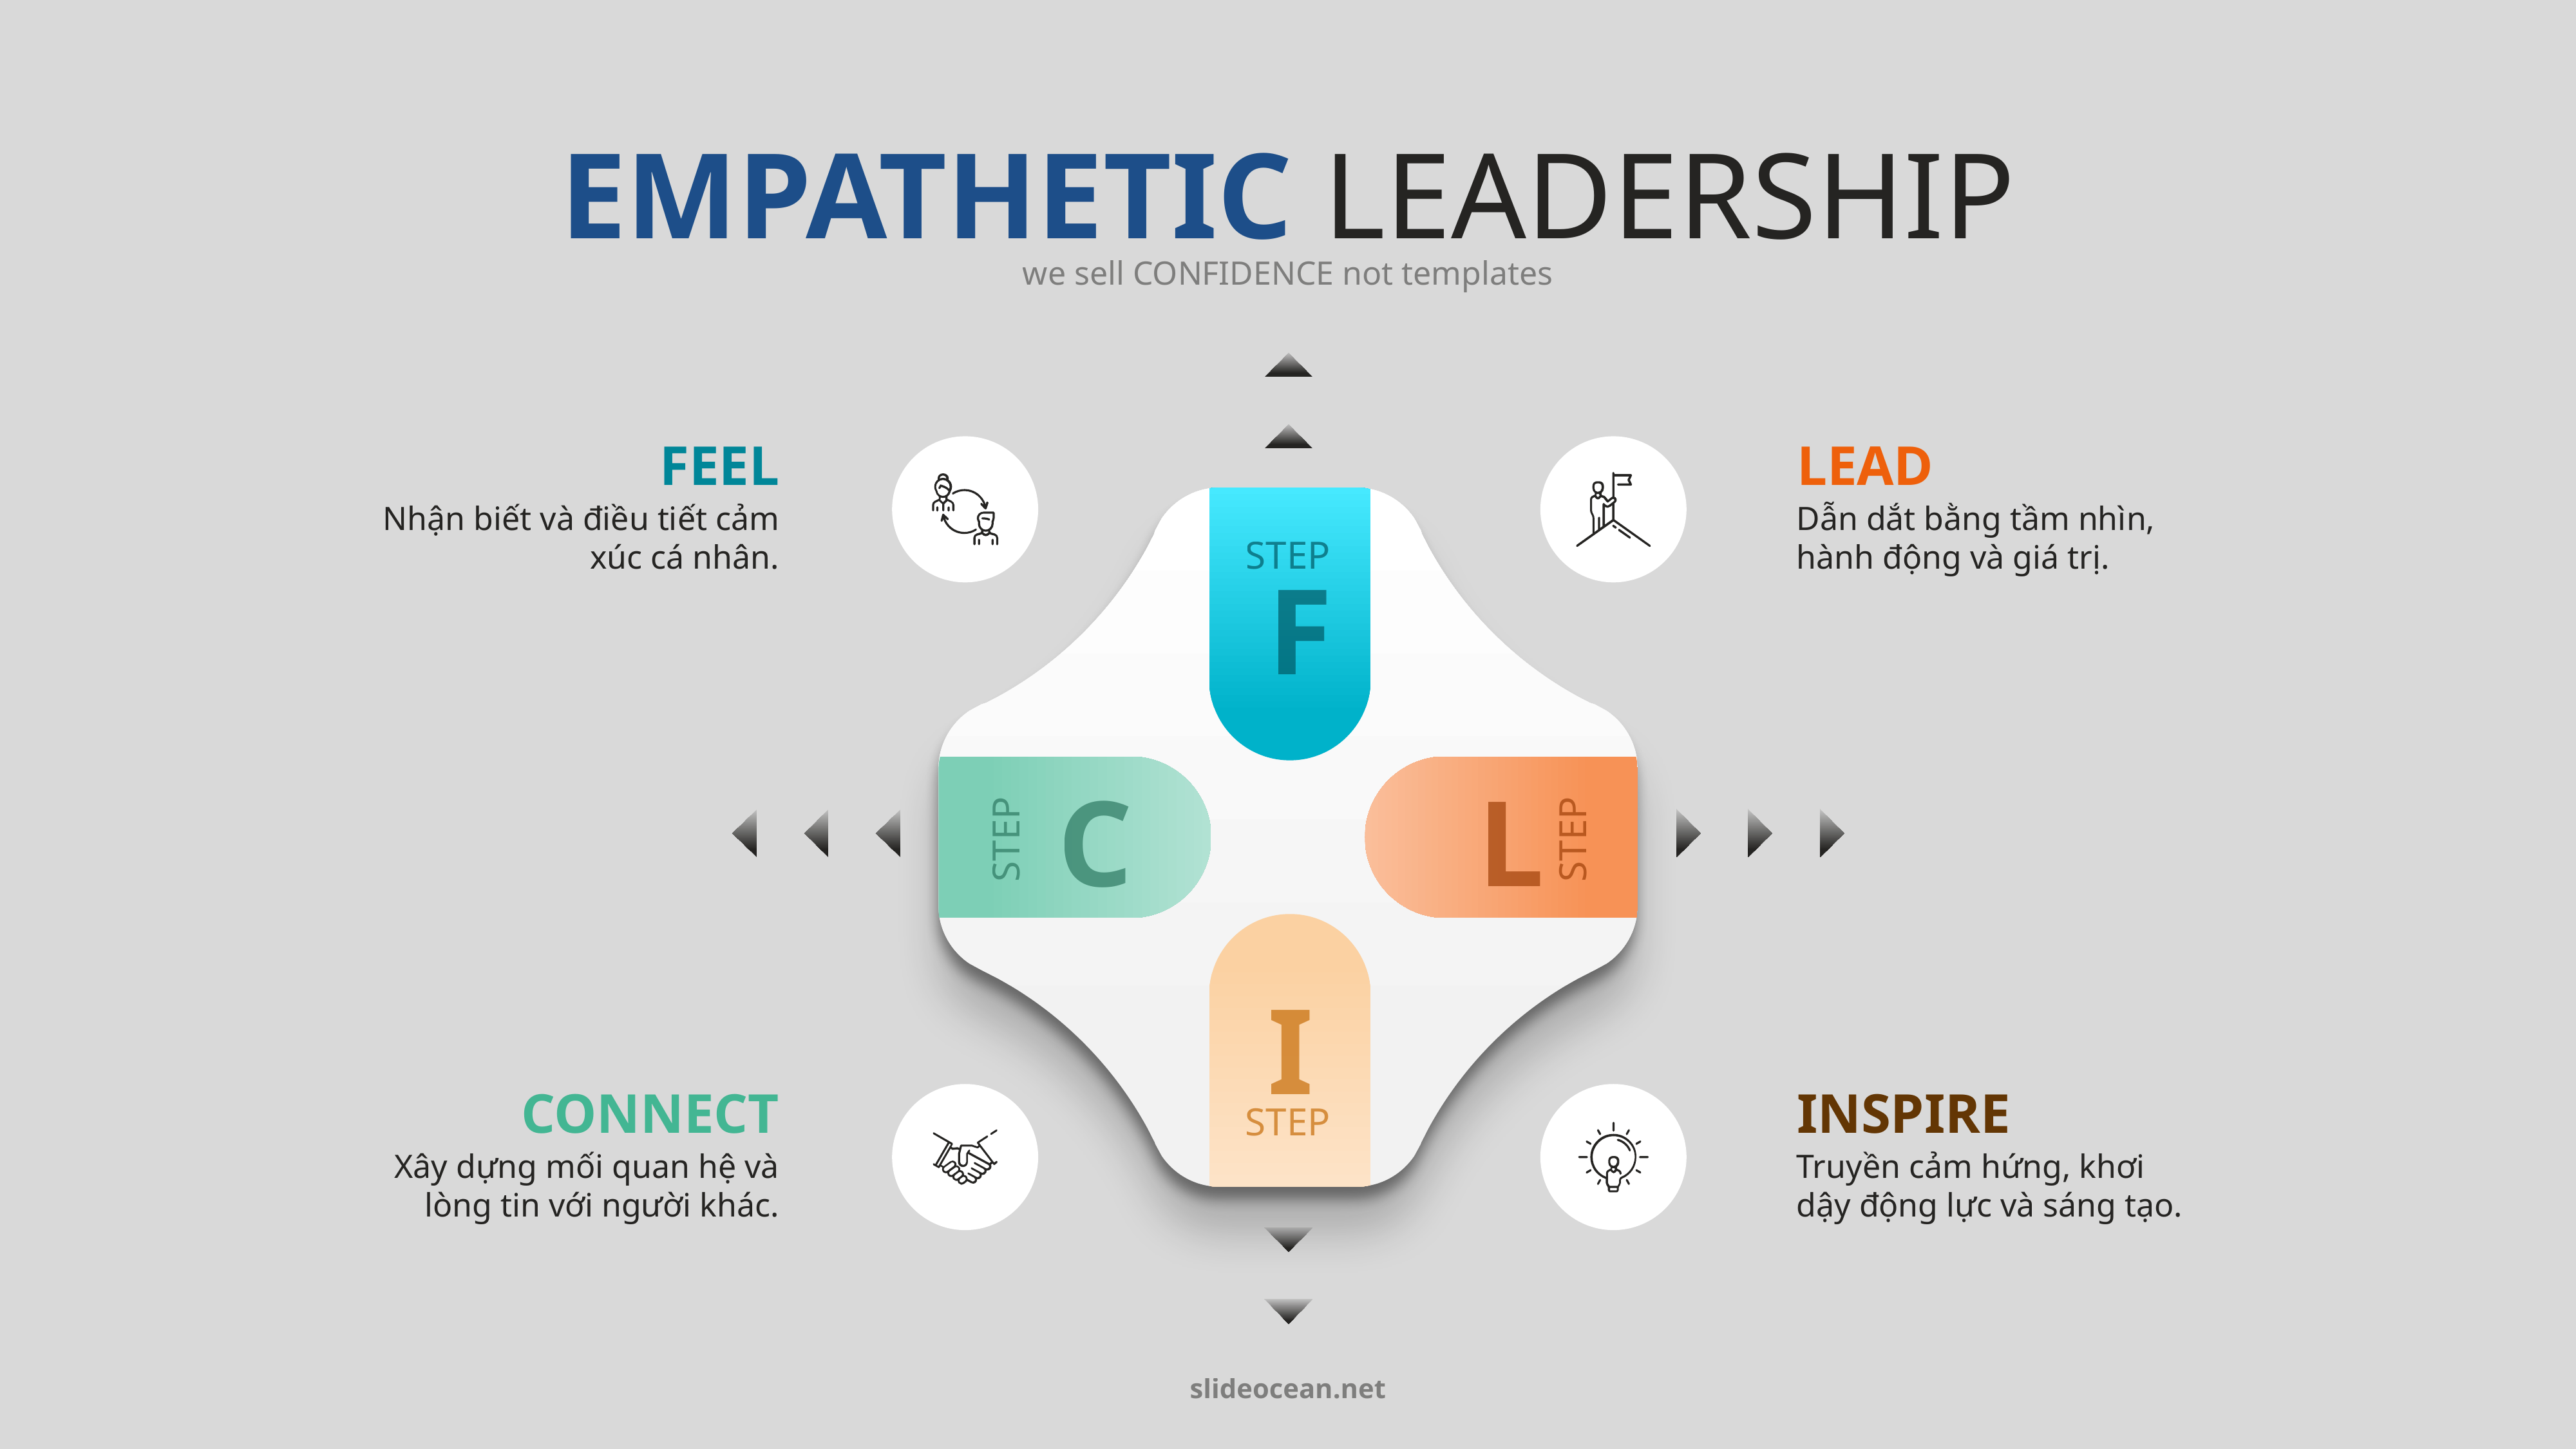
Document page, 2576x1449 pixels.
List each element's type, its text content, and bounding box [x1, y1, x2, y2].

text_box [1578, 1121, 1649, 1193]
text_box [932, 1129, 998, 1186]
text_box Dẫn dắt bằng tầm nhìn, hành động và giá trị. [1787, 493, 2213, 580]
text_box EMPATHETIC LEADERSHIP [551, 116, 2025, 267]
text_box INSPIRE [1787, 1074, 2172, 1149]
text_box Xây dựng mối quan hệ và lòng tin với người khác. [363, 1141, 789, 1228]
text_box [1542, 435, 1688, 580]
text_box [1264, 1188, 1312, 1324]
text_box [891, 435, 1036, 578]
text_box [1575, 471, 1651, 547]
text_box FEEL [401, 426, 789, 501]
text_box slideocean.net [1180, 1367, 1396, 1409]
text_box LEAD [1787, 426, 2172, 501]
text_box [1546, 1087, 1688, 1231]
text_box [732, 809, 1844, 858]
text_box Truyền cảm hứng, khơi dậy động lực và sáng tạo. [1787, 1141, 2213, 1228]
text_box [938, 487, 1638, 809]
text_box Nhận biết và điều tiết cảm xúc cá nhân. [363, 493, 789, 580]
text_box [1264, 352, 1312, 487]
text_box we sell CONFIDENCE not templates [1013, 267, 1563, 296]
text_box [938, 858, 1638, 1188]
text_box CONNECT [401, 1074, 789, 1149]
text_box [891, 1088, 1033, 1231]
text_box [931, 473, 999, 546]
